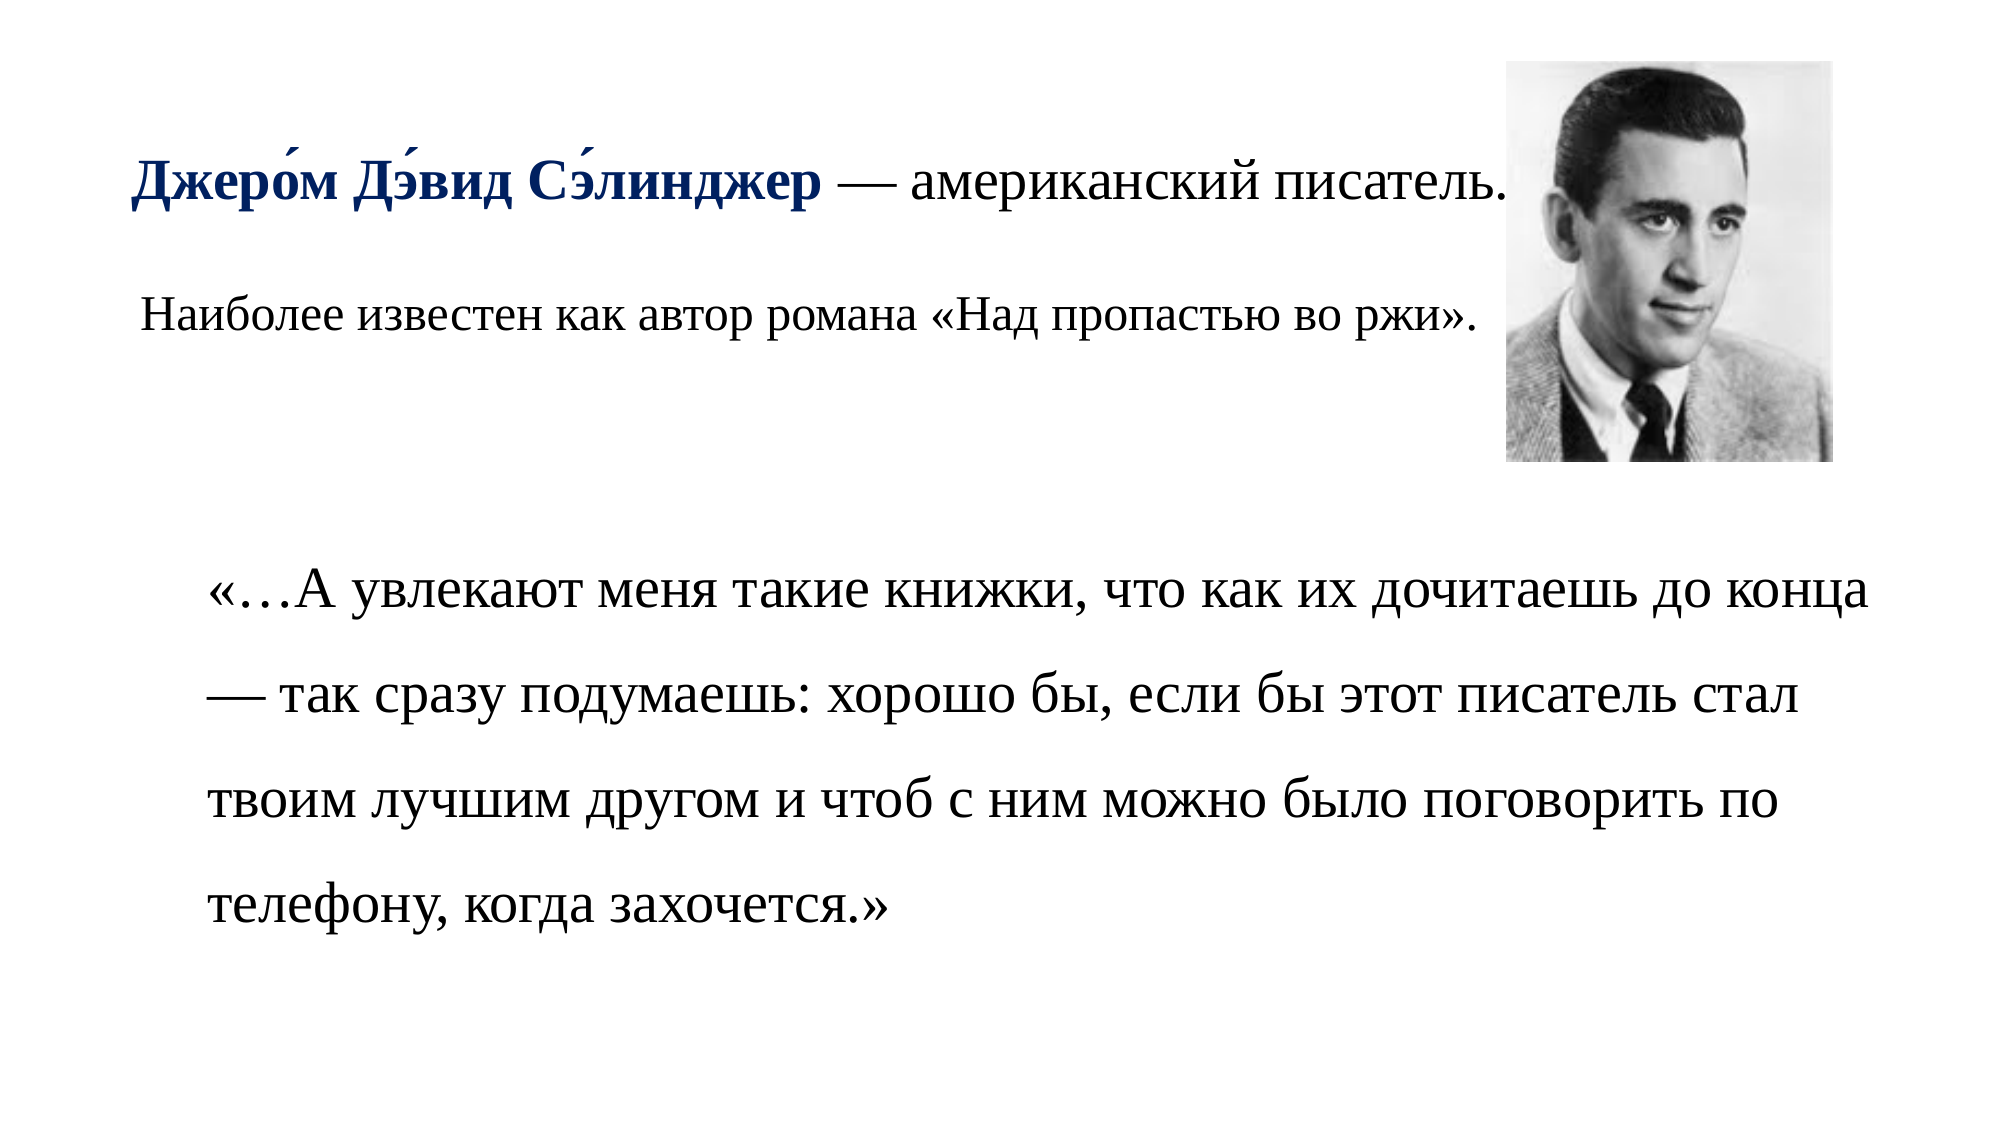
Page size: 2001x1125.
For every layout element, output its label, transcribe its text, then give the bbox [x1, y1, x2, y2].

picture [1506, 61, 1833, 462]
text_box Джеро́м Дэ́вид Сэ́линджер — американский писатель. Наиболее известен как автор романа «Над пропастью во ржи». [116, 133, 1506, 349]
text_box «…А увлекают меня такие книжки, что как их дочитаешь до конца — так сразу подумаешь: хорошо бы, если бы этот писатель стал твоим лучшим другом и чтоб с ним можно было поговорить по телефону, когда захочется.» [192, 506, 1940, 942]
